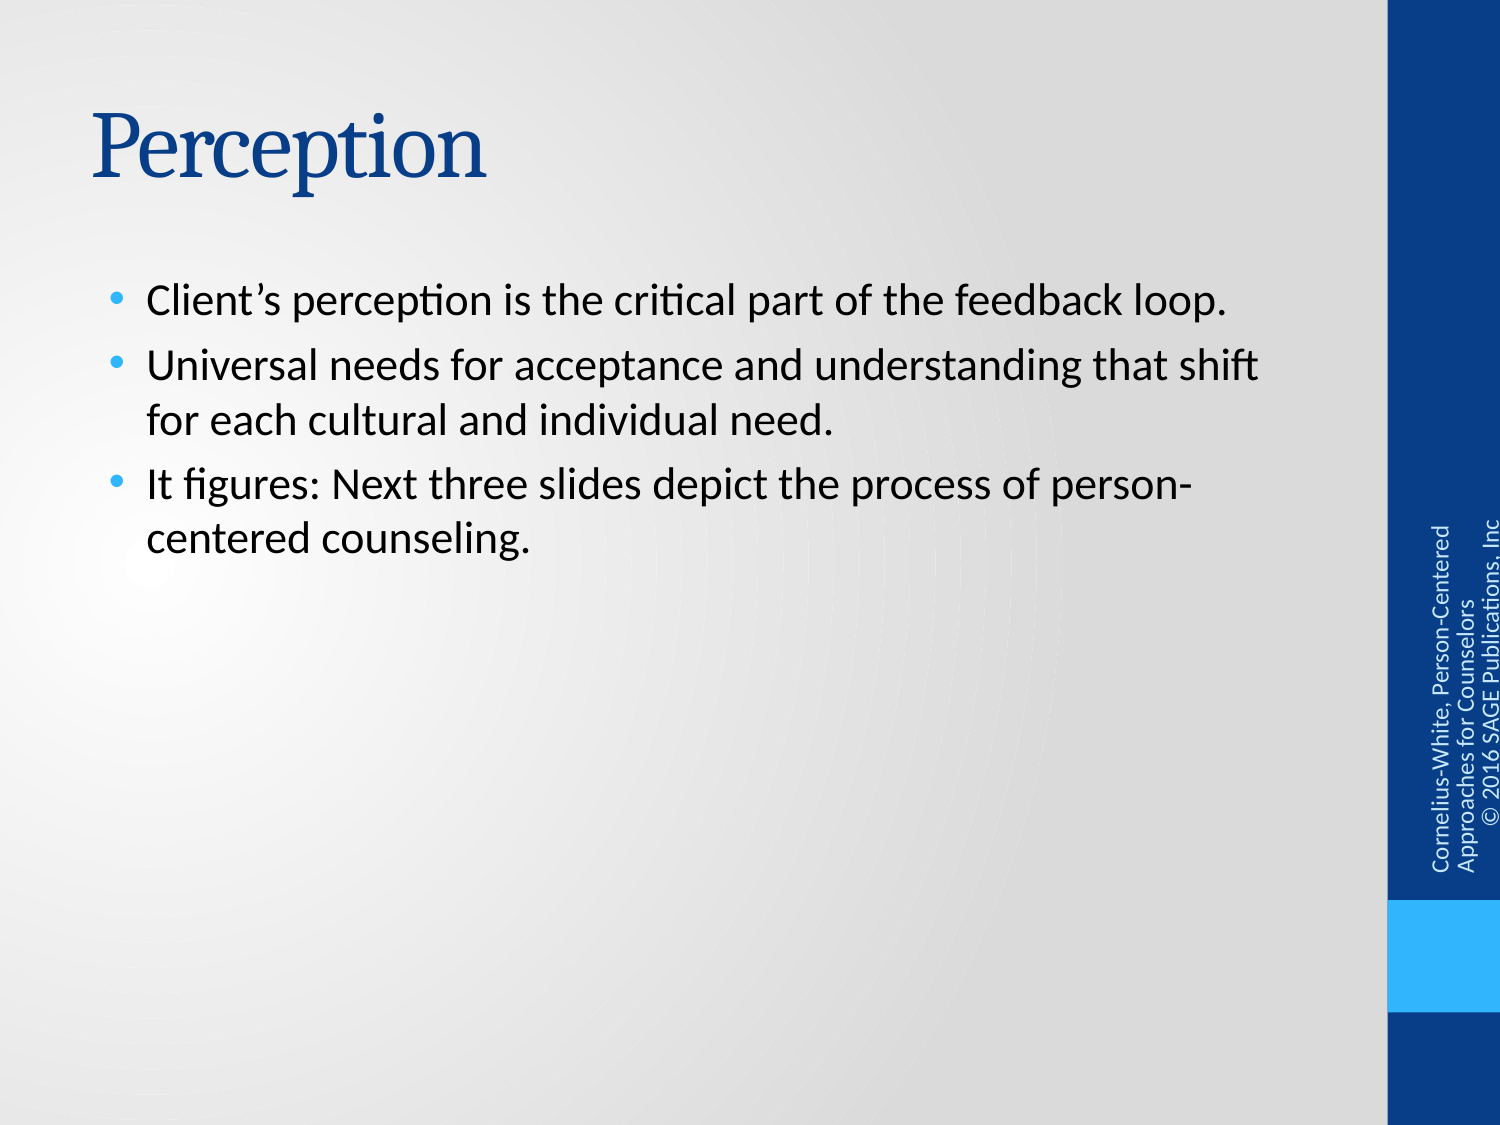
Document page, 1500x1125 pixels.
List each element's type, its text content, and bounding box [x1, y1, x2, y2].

title Perception [75, 45, 1325, 233]
list Client’s perception is the critical part of the feedback loop. Universal needs for acceptance and understanding that shift for each cultural and individual need. It figures: Next three slides depict the process of person-centered counseling. [75, 262, 1325, 1050]
footer Cornelius-White, Person-Centered Approaches for Counselors © 2016 SAGE Publications, Inc. [1408, 500, 1469, 889]
